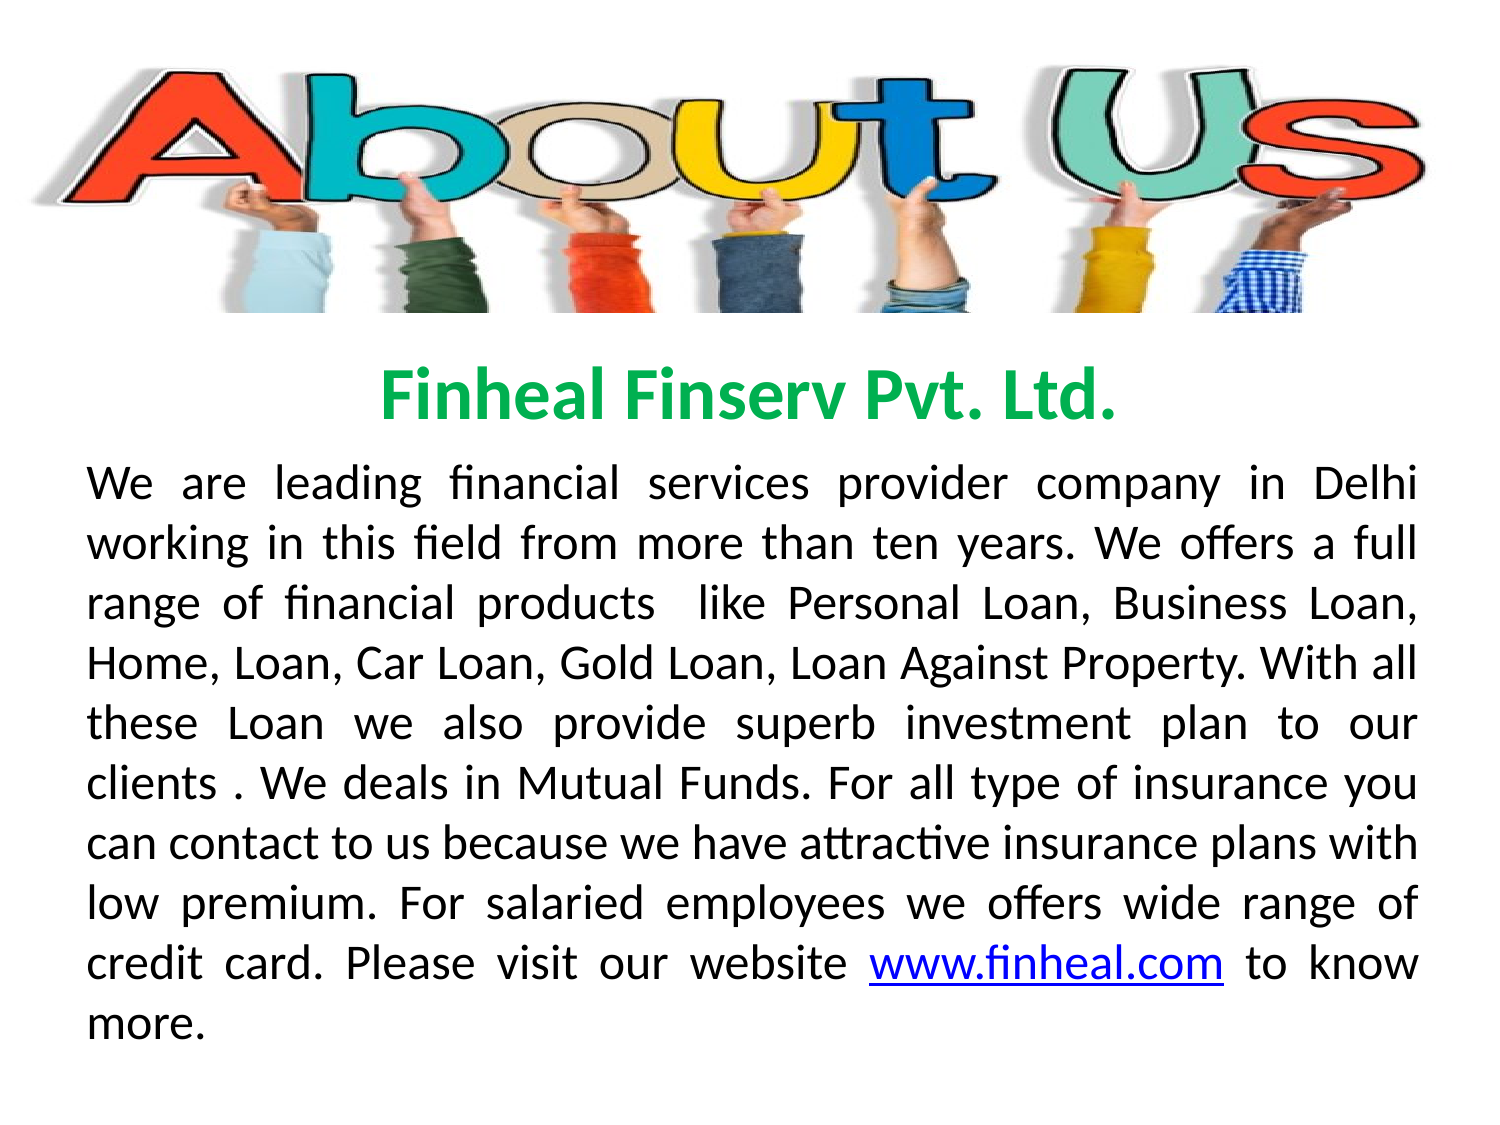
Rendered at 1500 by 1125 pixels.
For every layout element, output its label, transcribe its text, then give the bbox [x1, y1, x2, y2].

text_box Finheal Finserv Pvt. Ltd. [168, 337, 1332, 442]
picture [0, 0, 1500, 313]
text_box We are leading financial services provider company in Delhi working in this field from more than ten years. We offers a full range of financial products like Personal Loan, Business Loan, Home, Loan, Car Loan, Gold Loan, Loan Against Property. With all these Loan we also provide superb investment plan to our clients . We deals in Mutual Funds. For all type of insurance you can contact to us because we have attractive insurance plans with low premium. For salaried employees we offers wide range of credit card. Please visit our website www.finheal.com to know more. [71, 442, 1434, 1058]
